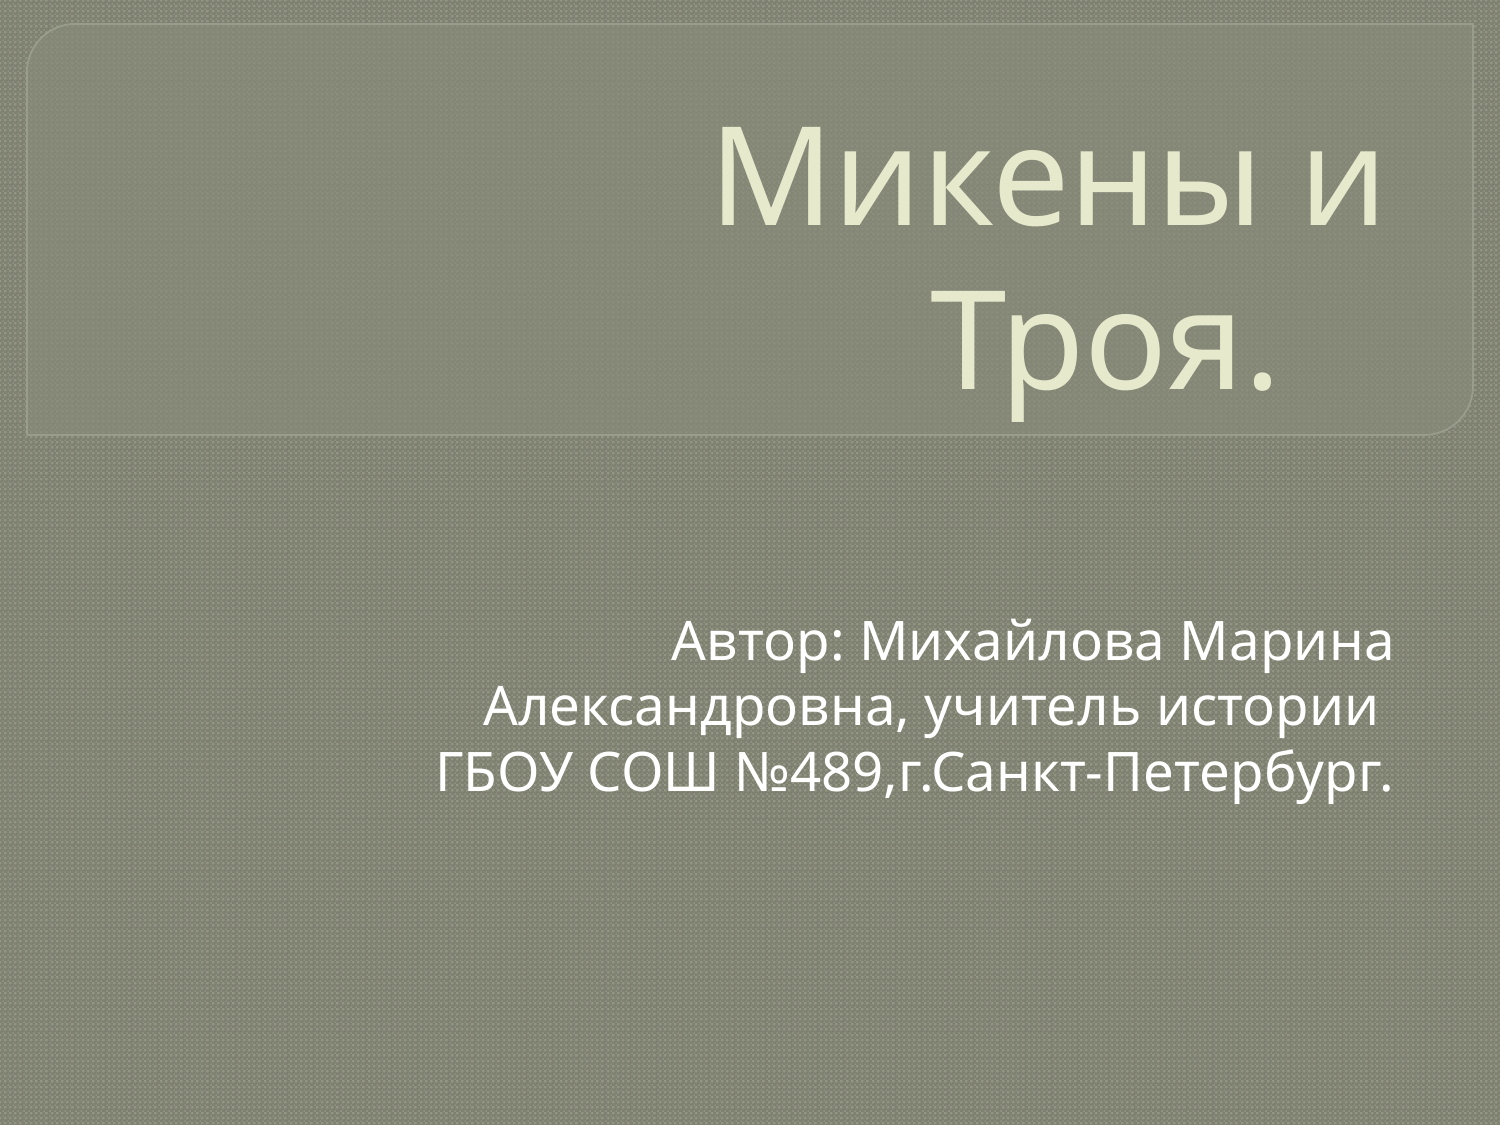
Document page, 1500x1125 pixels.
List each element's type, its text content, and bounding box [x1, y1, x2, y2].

subtitle Автор: Михайлова Марина Александровна, учитель истории ГБОУ СОШ №489,г.Санкт-Петербург. [360, 597, 1437, 886]
title Микены и Троя. [76, 62, 1427, 425]
